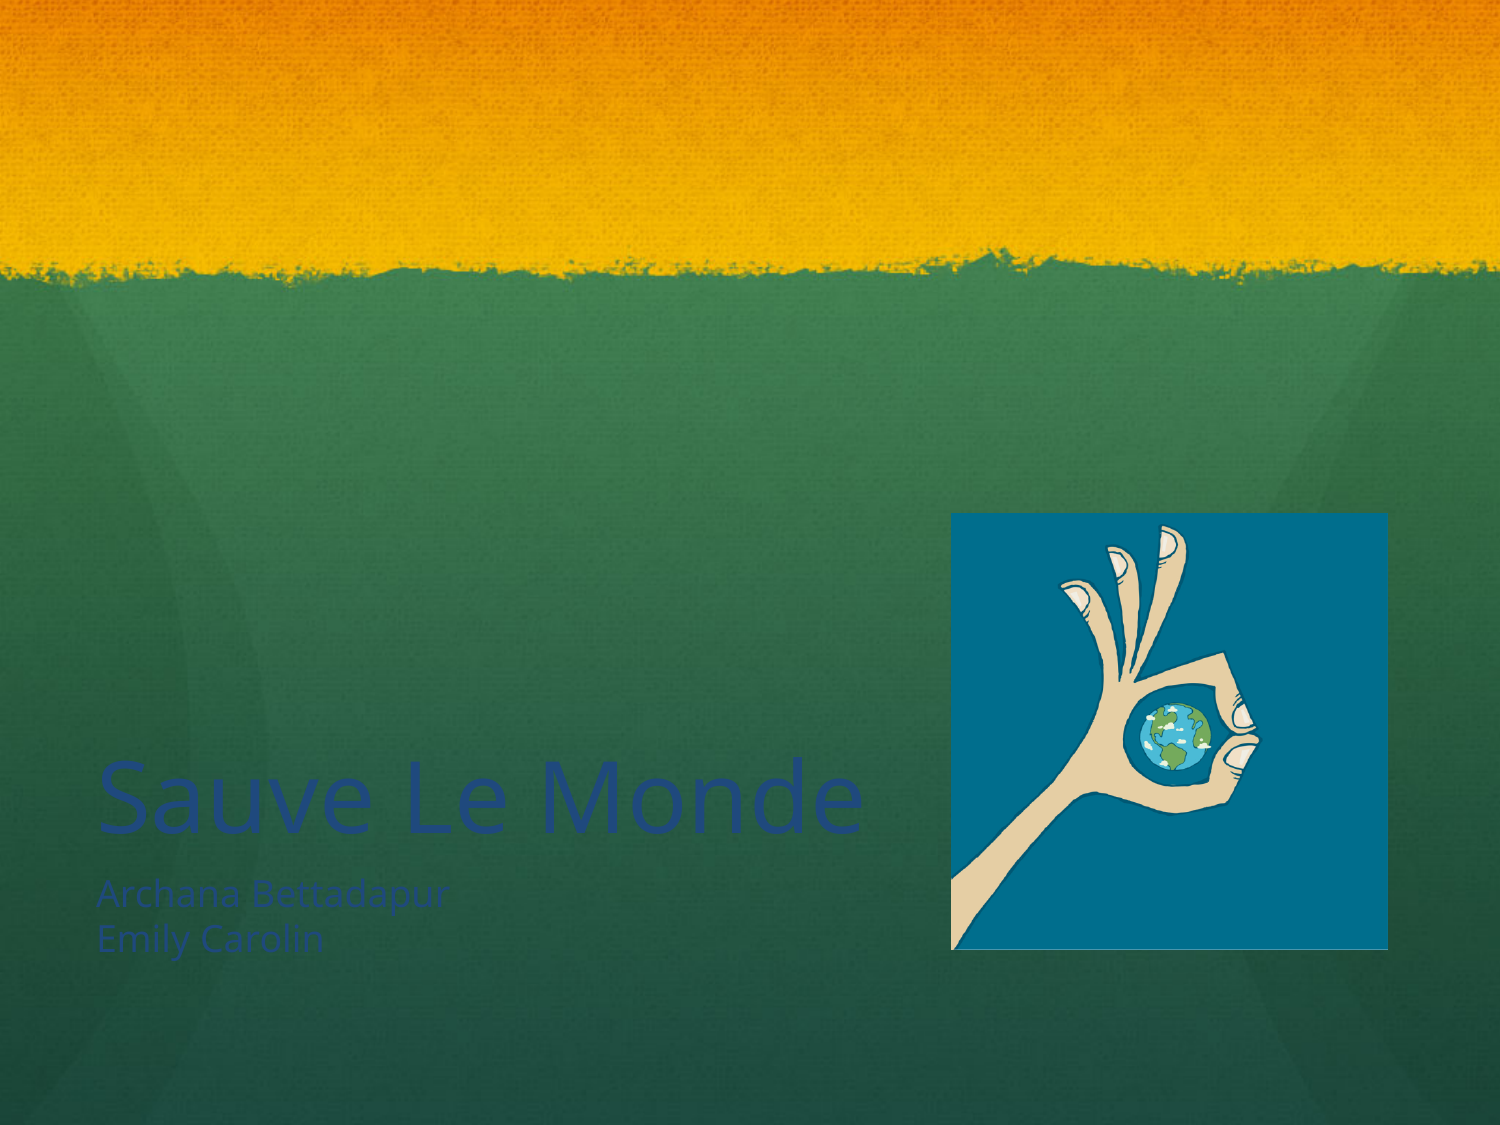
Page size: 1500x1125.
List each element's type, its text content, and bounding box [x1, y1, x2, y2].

title Sauve Le Monde [81, 619, 939, 861]
picture [0, 0, 1500, 1125]
subtitle Archana Bettadapur Emily Carolin [81, 862, 1262, 1025]
